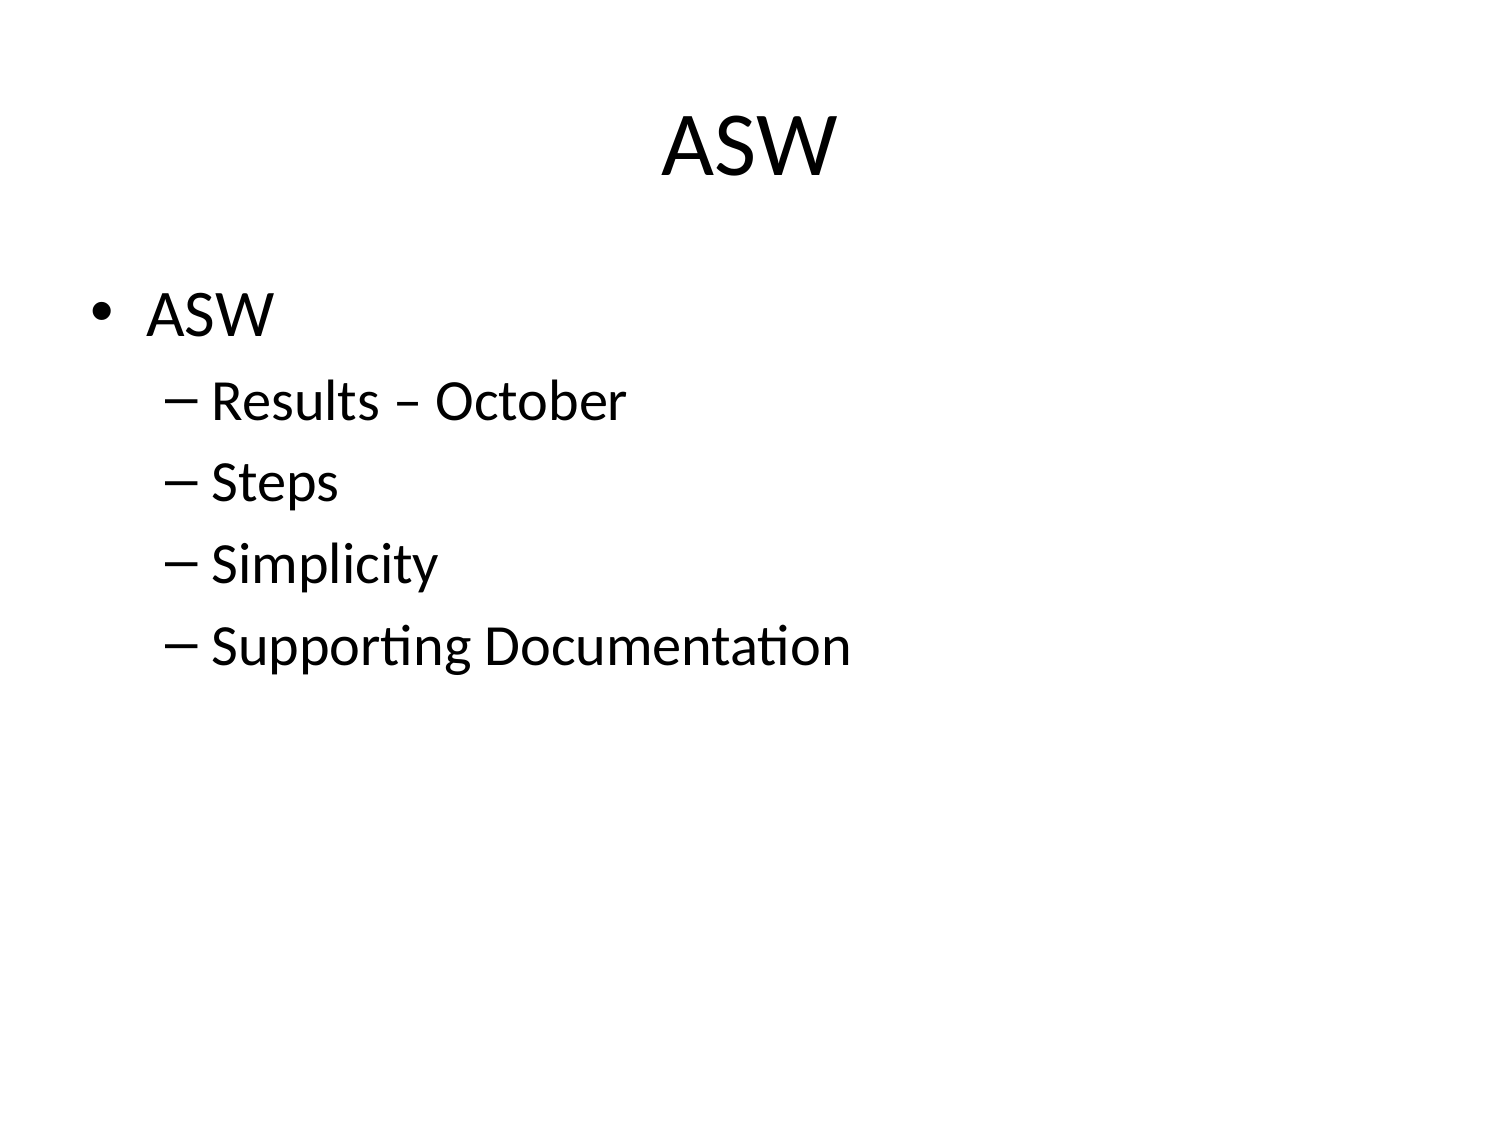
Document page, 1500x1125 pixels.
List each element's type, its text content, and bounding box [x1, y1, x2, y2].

title ASW [75, 45, 1425, 233]
list ASW Results – October Steps Simplicity Supporting Documentation [75, 262, 1425, 1005]
